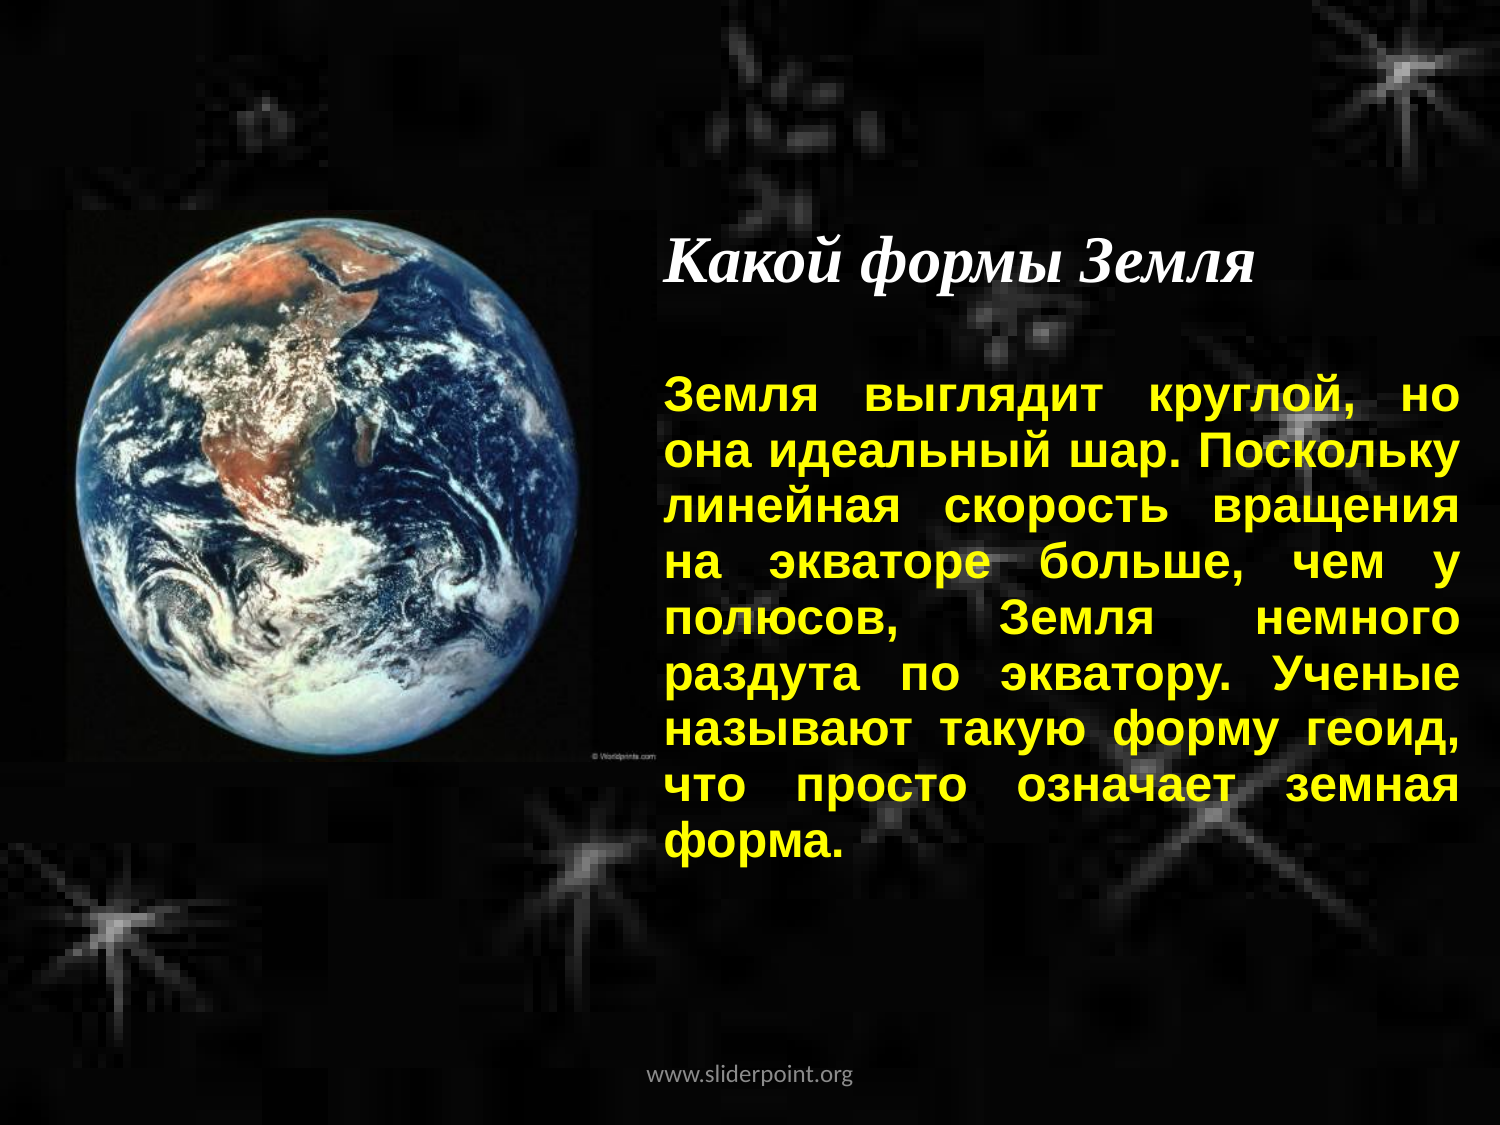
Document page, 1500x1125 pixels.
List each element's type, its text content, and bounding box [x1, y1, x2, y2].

text_box [0, 0, 1500, 75]
picture [0, 75, 1500, 1125]
table_header Какой формы Земля Земля выглядит круглой, но она идеальный шар. Поскольку линейная скорость вращения на экваторе больше, чем у полюсов, Земля немного раздута по экватору. Ученые называют такую форму геоид, что просто означает земная форма. [645, 223, 1465, 868]
footer www.sliderpoint.org [512, 1042, 988, 1103]
